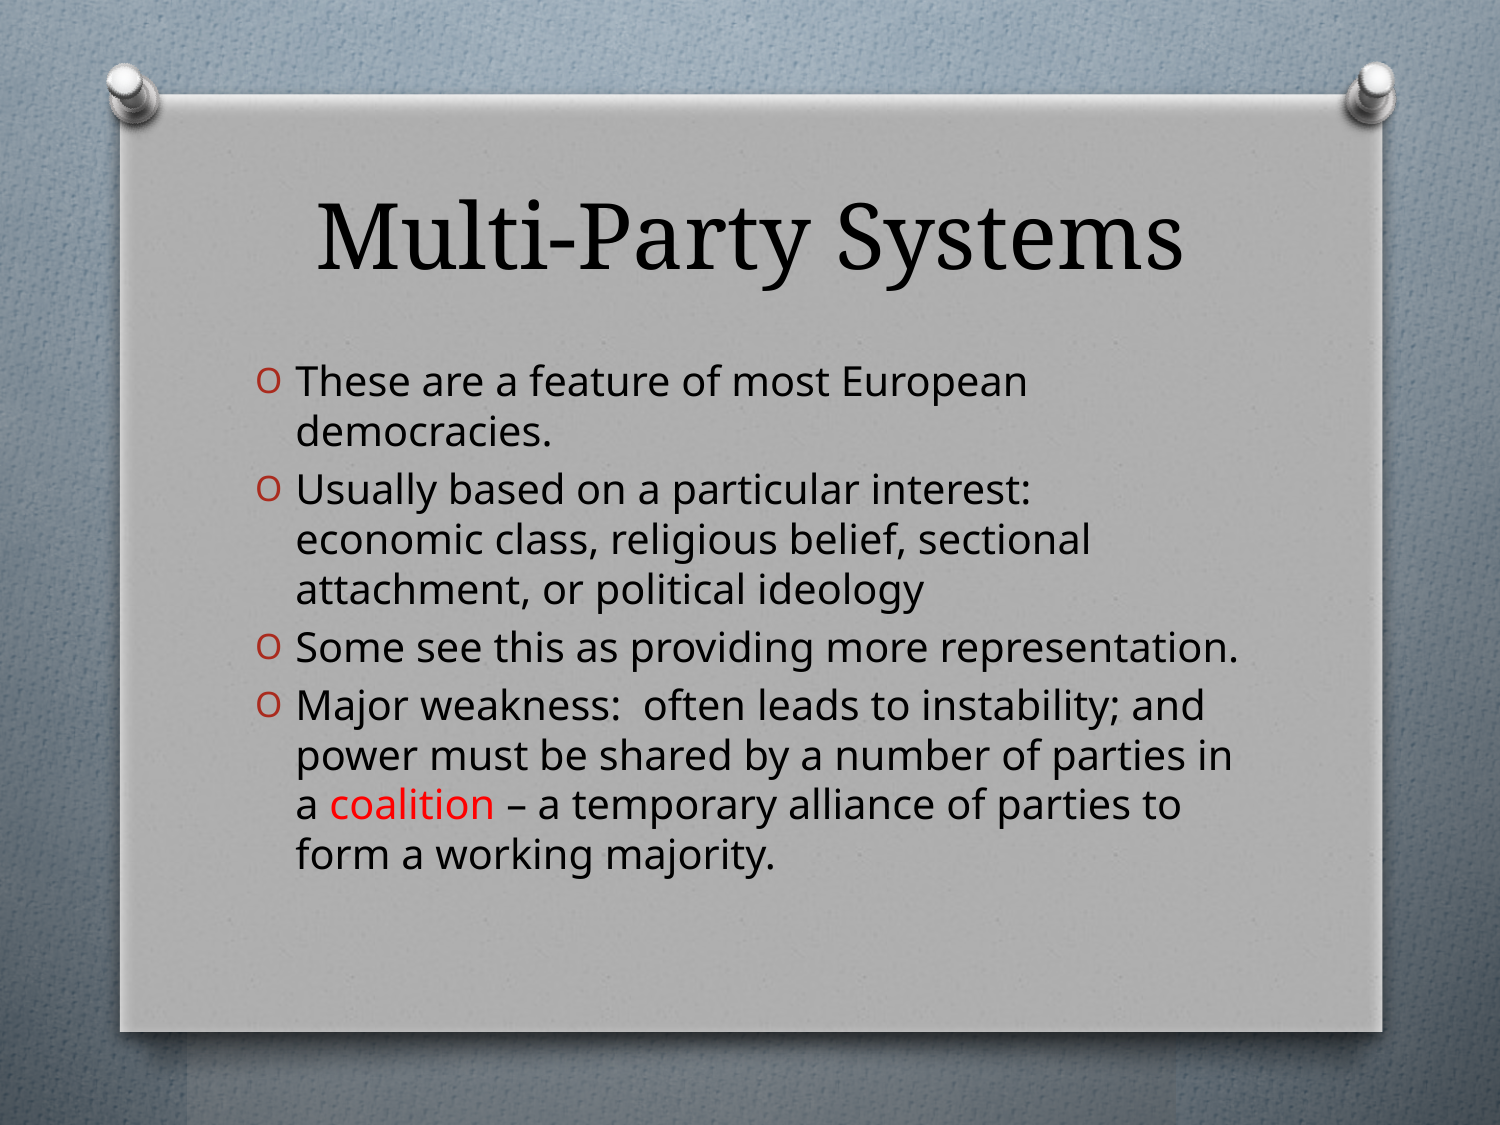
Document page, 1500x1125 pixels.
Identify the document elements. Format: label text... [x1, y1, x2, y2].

picture [1317, 35, 1439, 156]
title Multi-Party Systems [179, 134, 1323, 332]
picture [75, 29, 198, 153]
list These are a feature of most European democracies. Usually based on a particular interest: economic class, religious belief, sectional attachment, or political ideology Some see this as providing more representation. Major weakness: often leads to instability; and power must be shared by a number of parties in a coalition – a temporary alliance of parties to form a working majority. [240, 347, 1257, 939]
